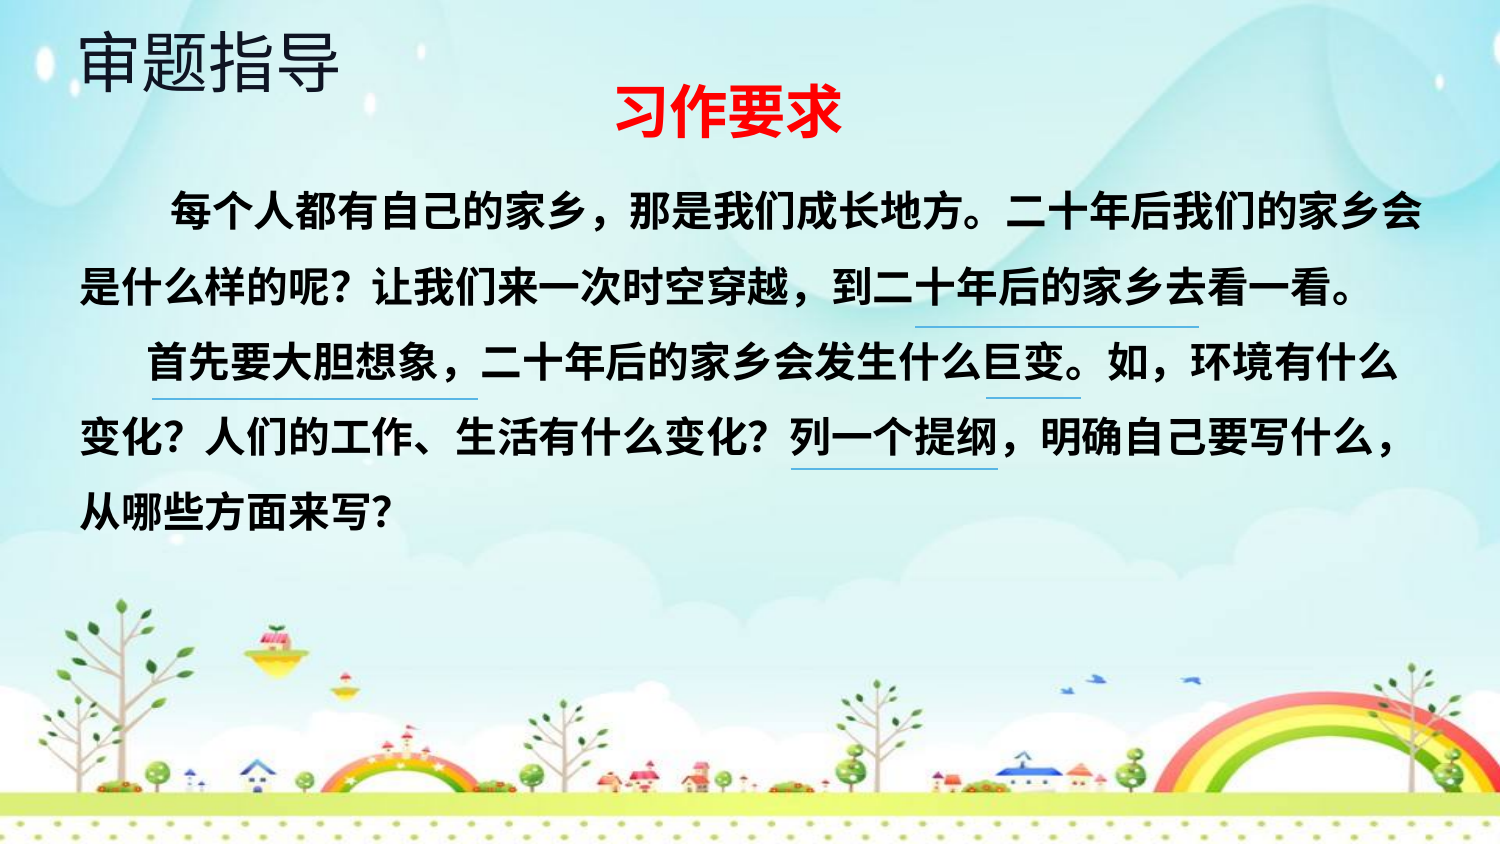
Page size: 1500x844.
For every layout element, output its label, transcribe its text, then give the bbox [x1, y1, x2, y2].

text_box [926, 315, 1211, 376]
text_box [152, 400, 479, 430]
text_box 习作要求 [596, 67, 938, 153]
text_box [974, 386, 1089, 447]
text_box [152, 368, 479, 398]
text_box 审题指导 [17, 20, 400, 102]
picture [0, 0, 1500, 844]
text_box 每个人都有自己的家乡，那是我们成长地方。二十年后我们的家乡会是什么样的呢？让我们来一次时空穿越，到二十年后的家乡去看一看。 首先要大胆想象，二十年后的家乡会发生什么巨变。如，环境有什么变化？人们的工作、生活有什么变化？列一个提纲，明确自己要写什么，从哪些方面来写？ [64, 138, 1444, 624]
